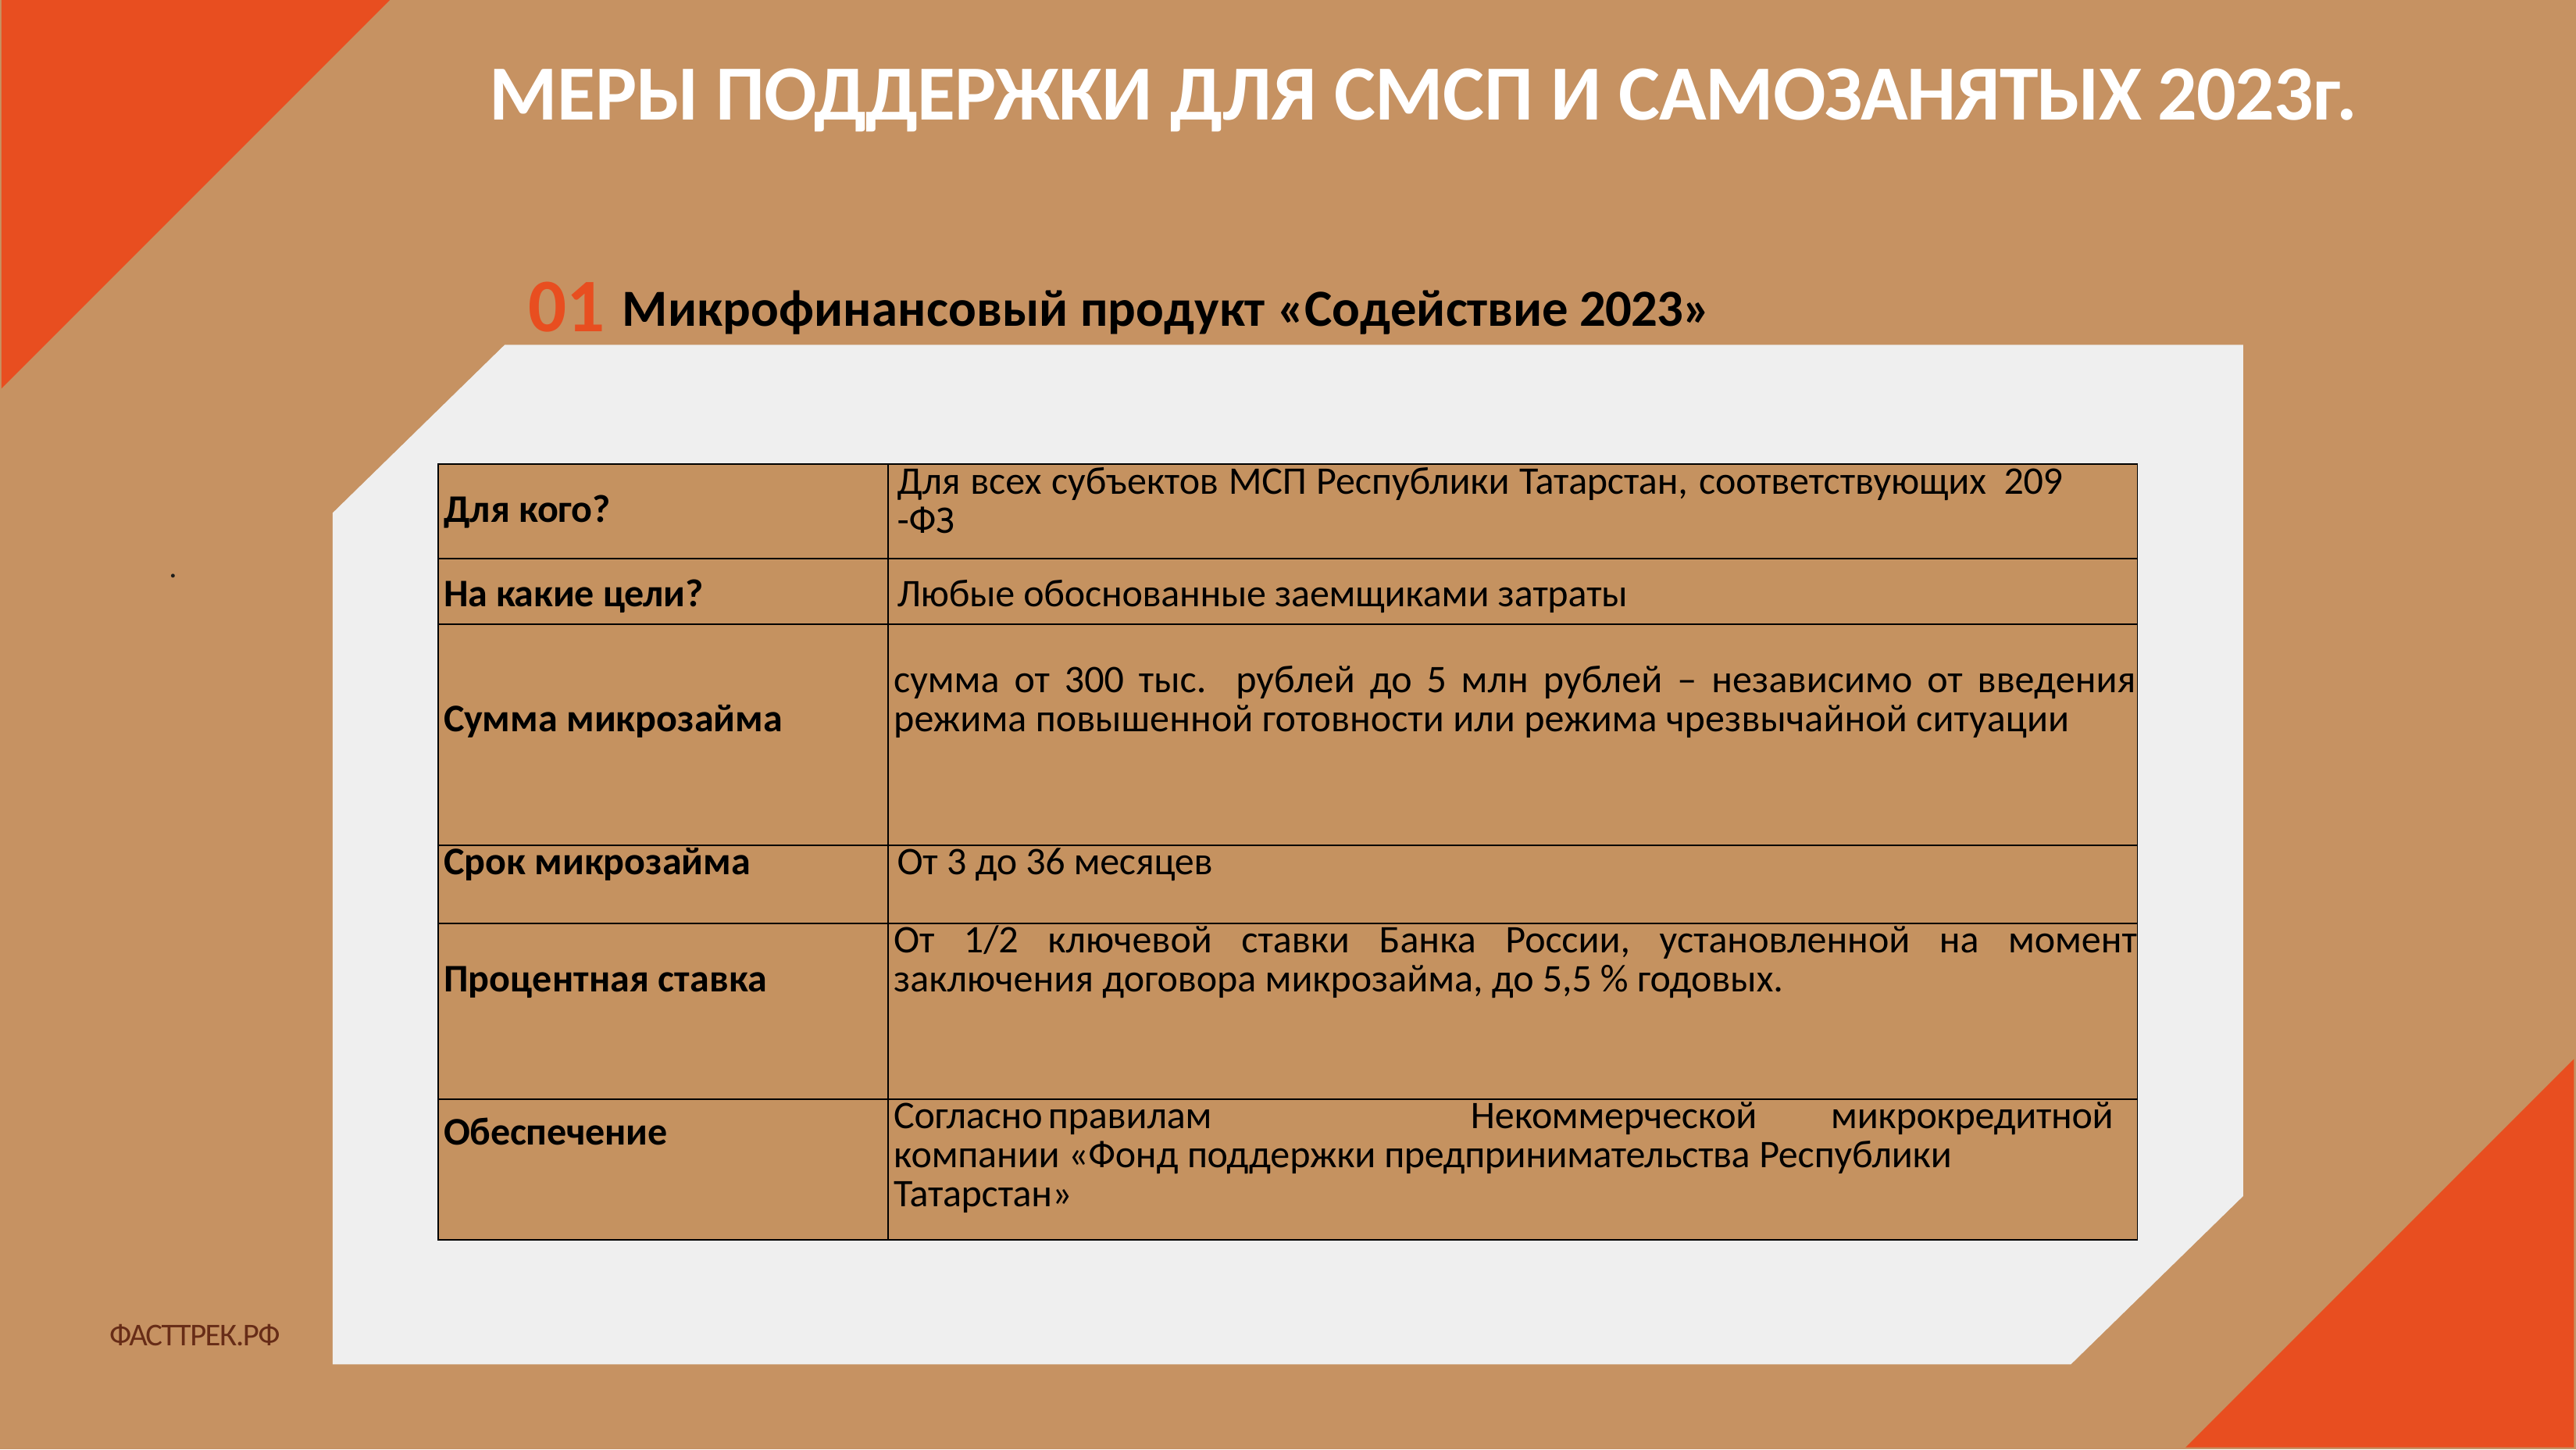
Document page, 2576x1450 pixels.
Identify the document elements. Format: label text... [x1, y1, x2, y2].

table_cell Процентная ставка [439, 924, 887, 1098]
table_cell Любые обоснованные заемщиками затраты [889, 559, 2137, 623]
table_header Для кого? [439, 465, 887, 558]
text_box . [167, 545, 179, 584]
text_box ФАСТТРЕК.РФ [108, 1320, 284, 1352]
table_cell сумма от 300 тыс. рублей до 5 млн рублей – независимо от введения режима повышенной готовности или режима чрезвычайной ситуации [889, 625, 2137, 845]
text_box [2185, 1059, 2574, 1448]
text_box МЕРЫ ПОДДЕРЖКИ ДЛЯ СМСП И САМОЗАНЯТЫХ 2023г. [487, 40, 2399, 135]
table_cell Срок микрозайма [439, 846, 887, 923]
text_box [1, 0, 391, 389]
table_cell Обеспечение [439, 1100, 887, 1239]
table_cell Сумма микрозайма [439, 625, 887, 845]
table_cell От 3 до 36 месяцев [889, 846, 2137, 923]
table_cell Согласно правилам Некоммерческой микрокредитной компании «Фонд поддержки предпринимательства Республики Татарстан» [889, 1100, 2137, 1239]
table_header Для всех субъектов МСП Республики Татарстан, соответствующих 209 -ФЗ [889, 465, 2137, 558]
table_cell На какие цели? [439, 559, 887, 623]
text_box [332, 345, 2243, 1365]
table_cell От 1/2 ключевой ставки Банка России, установленной на момент заключения договора микрозайма, до 5,5 % годовых. [889, 924, 2137, 1098]
text_box 01 Микрофинансовый продукт «Содействие 2023» [526, 194, 1746, 353]
